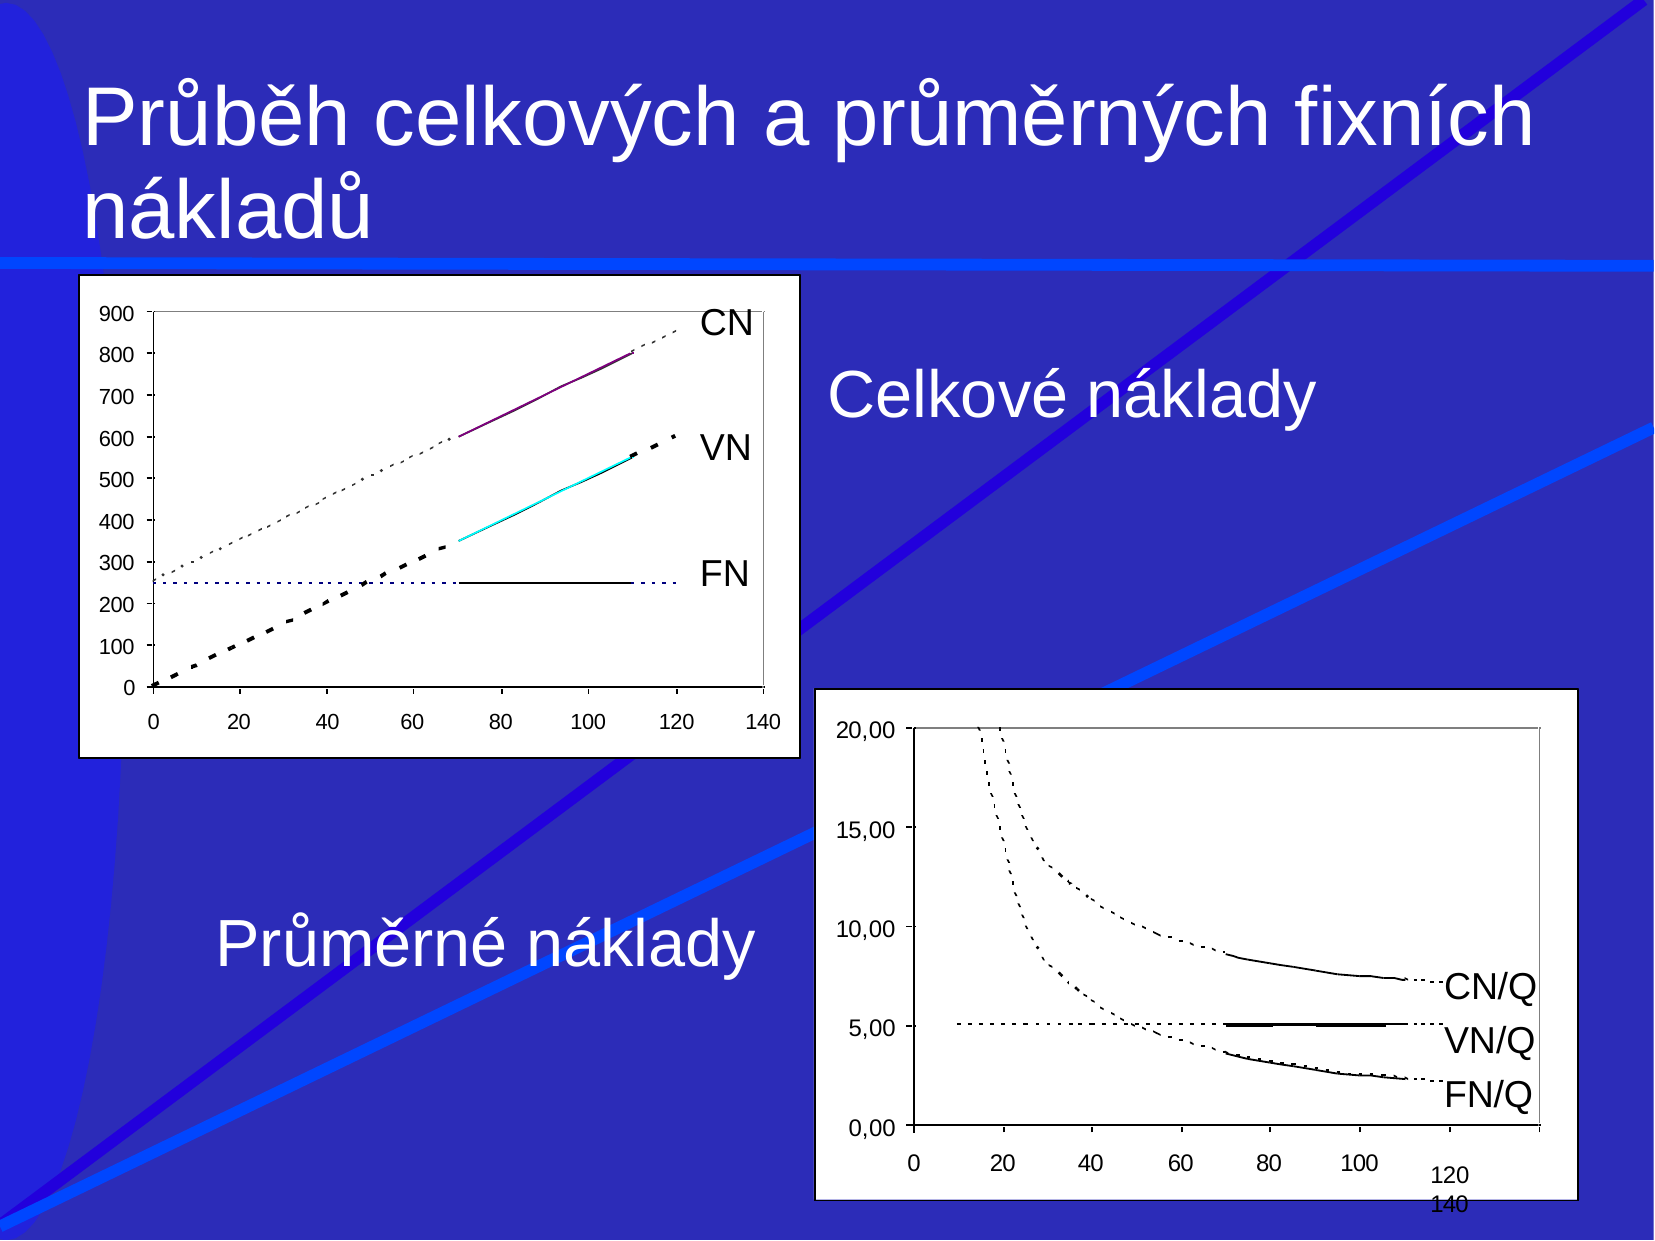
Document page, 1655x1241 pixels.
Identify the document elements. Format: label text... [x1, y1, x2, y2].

text_box Celkové náklady [825, 350, 1330, 431]
text_box CN/Q VN/Q FN/Q 120 140 [1428, 953, 1561, 1217]
text_box Průměrné náklady [213, 899, 771, 980]
text_box VN [697, 423, 755, 469]
title Průběh celkových a průměrných fixních nákladů [80, 69, 1574, 277]
text_box CN [697, 297, 757, 343]
text_box [814, 689, 1579, 1201]
text_box [79, 275, 801, 759]
text_box FN [697, 548, 753, 594]
